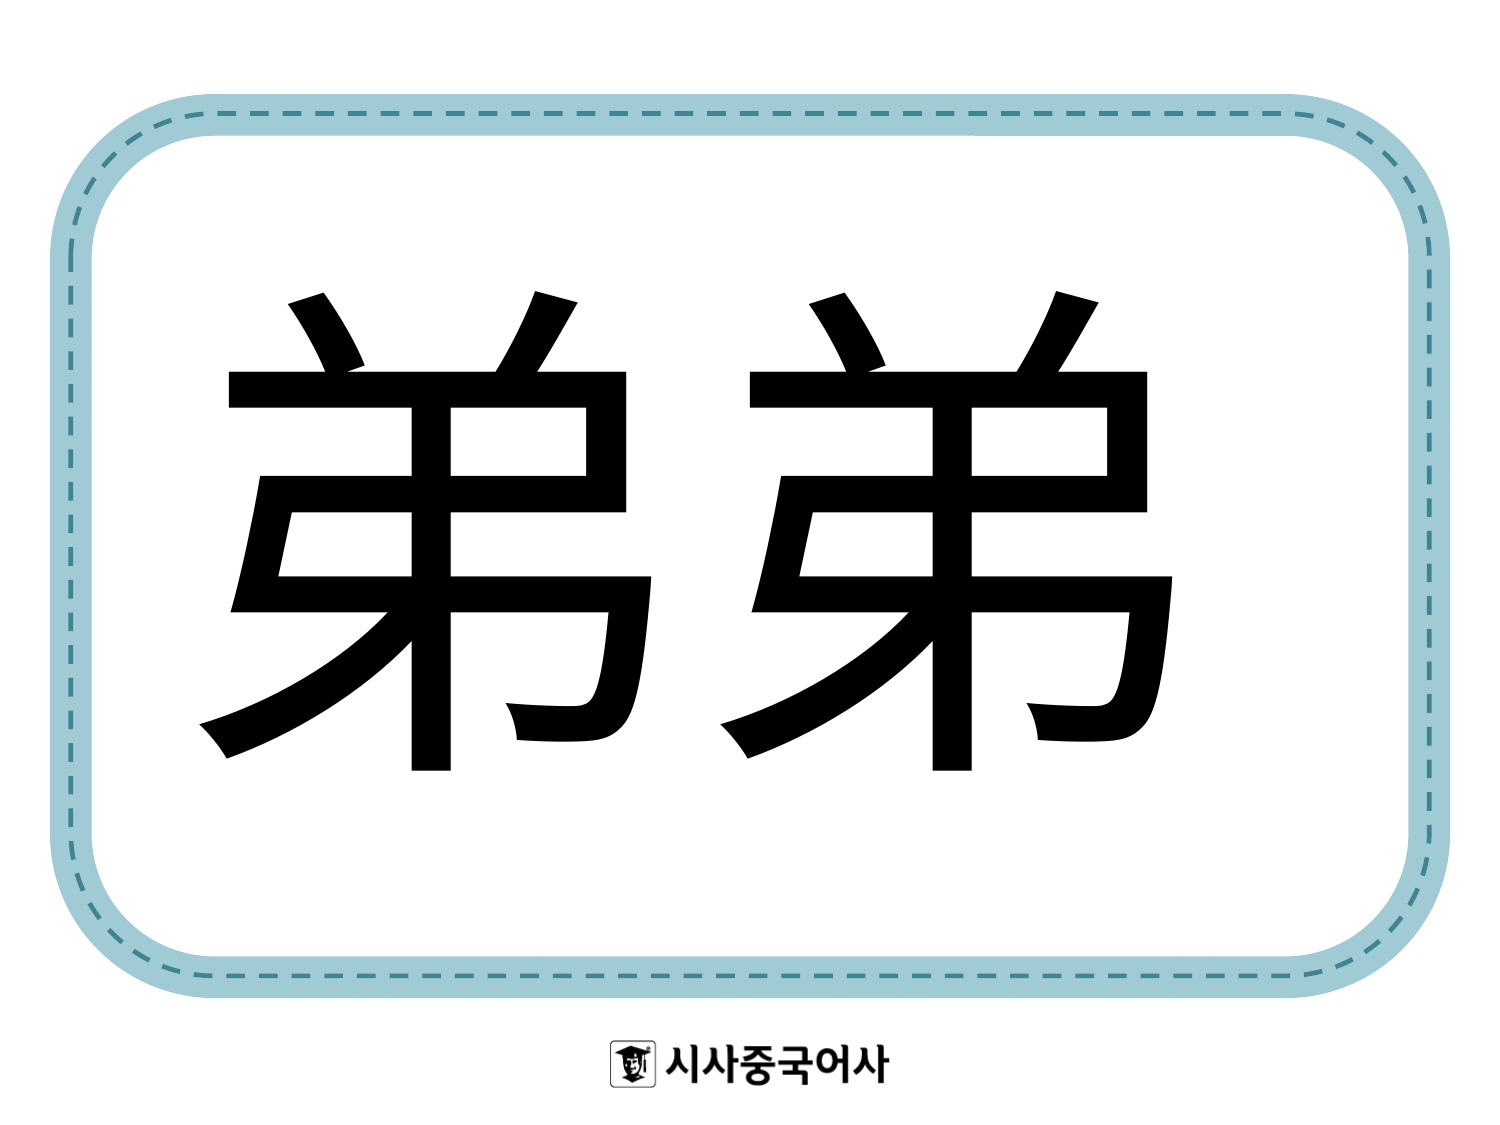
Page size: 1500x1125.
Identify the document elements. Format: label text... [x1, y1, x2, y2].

picture [602, 1034, 898, 1094]
text_box 弟弟 [145, 189, 1354, 853]
